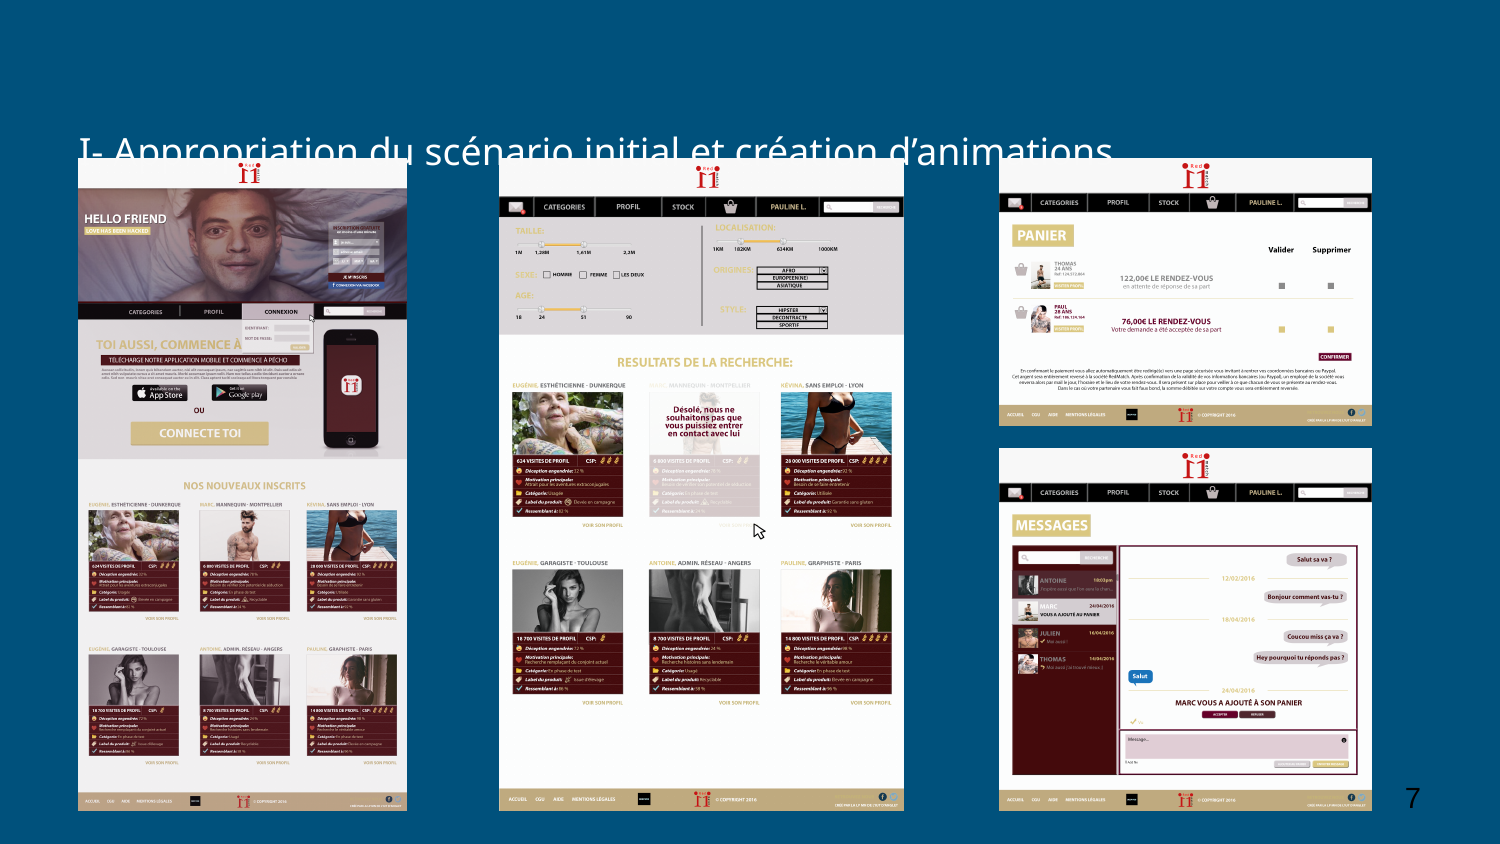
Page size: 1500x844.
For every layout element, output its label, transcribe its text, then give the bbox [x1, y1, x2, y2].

title I- Appropriation du scénario initial et création d’animations [63, 75, 1437, 188]
picture [1000, 158, 1371, 425]
slide_number ‹#› [1389, 764, 1480, 830]
picture [499, 158, 904, 810]
picture [1000, 449, 1371, 810]
picture [79, 158, 407, 810]
